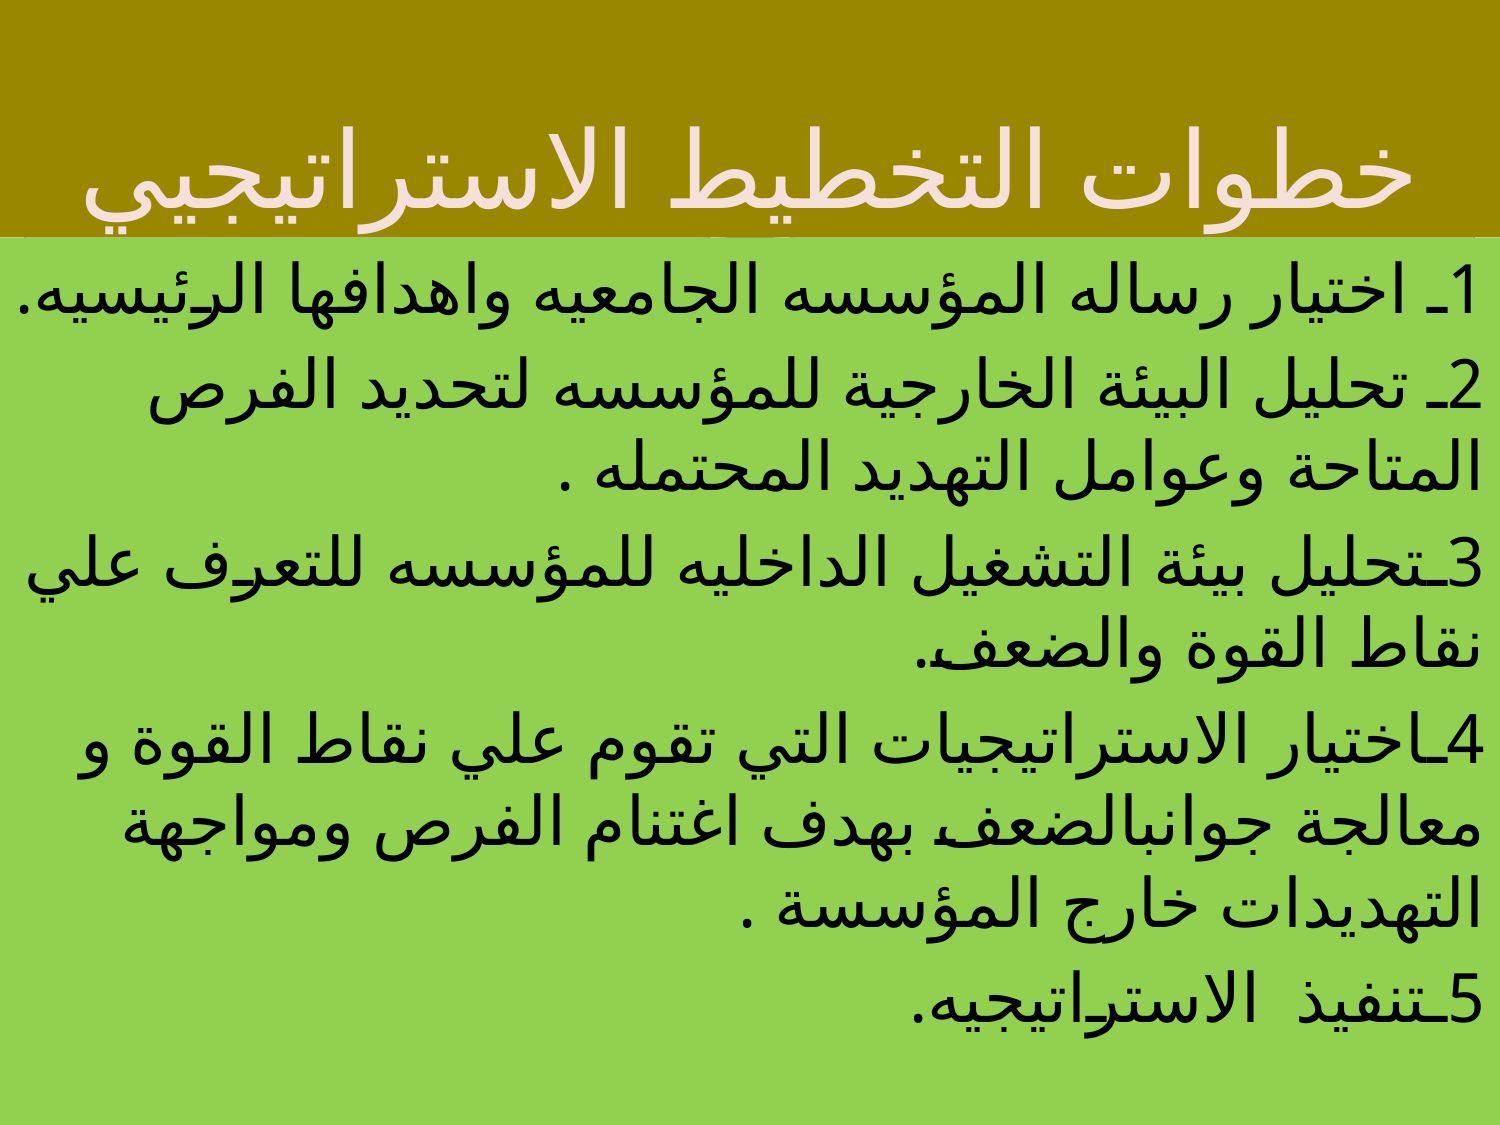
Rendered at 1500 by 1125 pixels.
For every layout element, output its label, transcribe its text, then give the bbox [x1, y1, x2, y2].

list 1ـ اختيار رساله المؤسسه الجامعيه واهدافها الرئيسيه. 2ـ تحليل البيئة الخارجية للمؤسسه لتحديد الفرص المتاحة وعوامل التهديد المحتمله . 3ـتحليل بيئة التشغيل الداخليه للمؤسسه للتعرف علي نقاط القوة والضعف. 4ـاختيار الاستراتيجيات التي تقوم علي نقاط القوة و معالجة جوانبالضعف بهدف اغتنام الفرص ومواجهة التهديدات خارج المؤسسة . 5ـتنفيذ الاستراتيجيه. [0, 237, 1500, 1125]
title خطوات التخطيط الاستراتيجيي [0, 0, 1500, 237]
